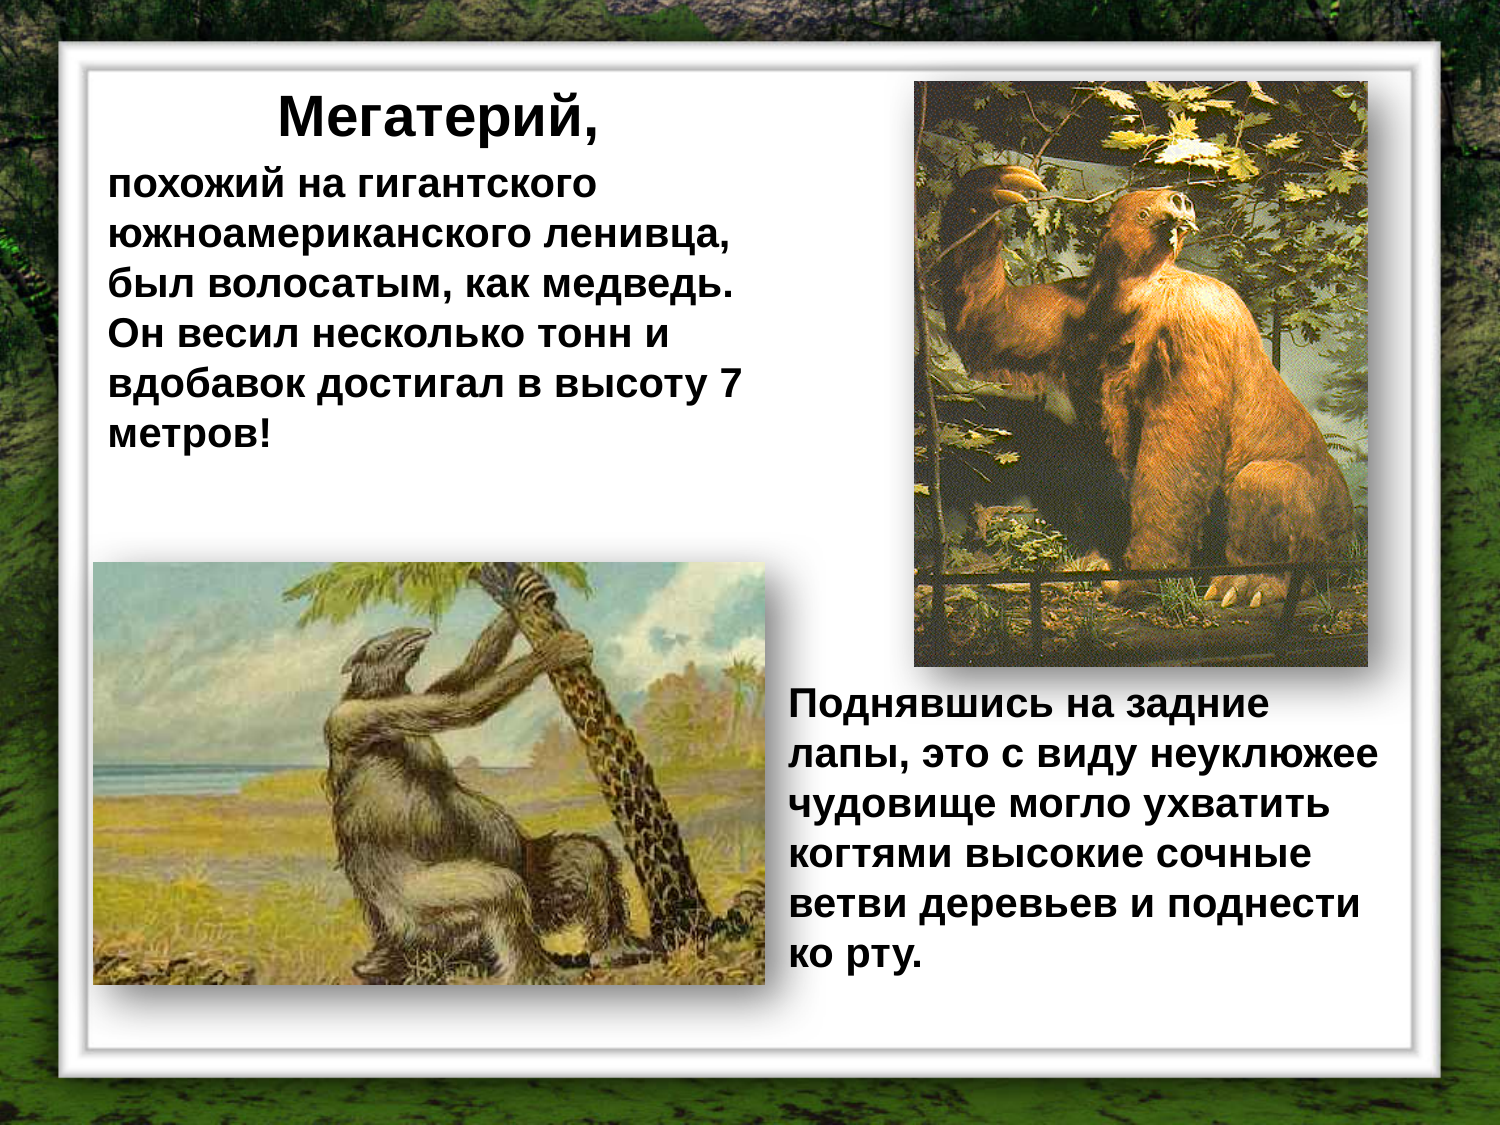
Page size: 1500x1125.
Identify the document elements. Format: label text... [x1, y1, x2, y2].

list Мегатерий, похожий на гигантского южноамериканского ленивца, был волосатым, как медведь. Он весил несколько тонн и вдобавок достигал в высоту 7 метров! [92, 70, 798, 516]
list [93, 562, 765, 985]
text_box Поднявшись на задние лапы, это с виду неуклюжее чудовище могло ухватить когтями высокие сочные ветви деревьев и поднести ко рту. [773, 667, 1418, 1033]
picture [0, 0, 1500, 1125]
